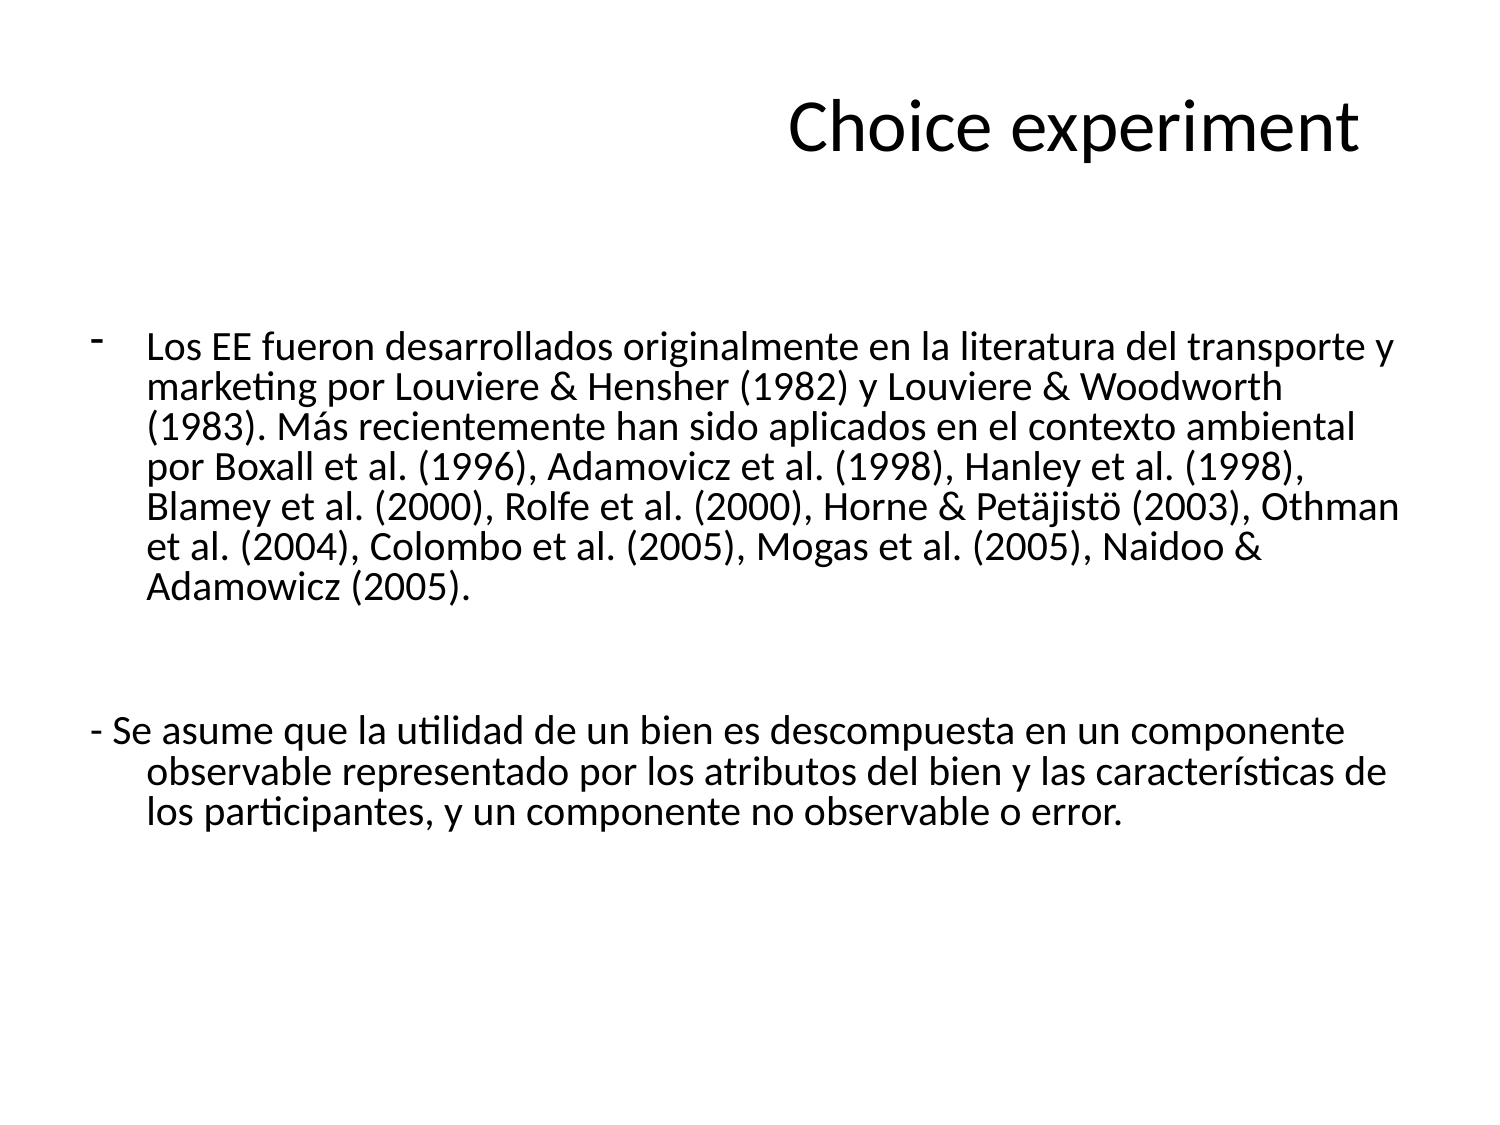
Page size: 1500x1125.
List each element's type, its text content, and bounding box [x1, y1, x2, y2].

text_box Choice experiment [672, 69, 1375, 175]
list Los EE fueron desarrollados originalmente en la literatura del transporte y marketing por Louviere & Hensher (1982) y Louviere & Woodworth (1983). Más recientemente han sido aplicados en el contexto ambiental por Boxall et al. (1996), Adamovicz et al. (1998), Hanley et al. (1998), Blamey et al. (2000), Rolfe et al. (2000), Horne & Petäjistö (2003), Othman et al. (2004), Colombo et al. (2005), Mogas et al. (2005), Naidoo & Adamowicz (2005). - Se asume que la utilidad de un bien es descompuesta en un componente observable representado por los atributos del bien y las características de los participantes, y un componente no observable o error. [75, 262, 1425, 1005]
